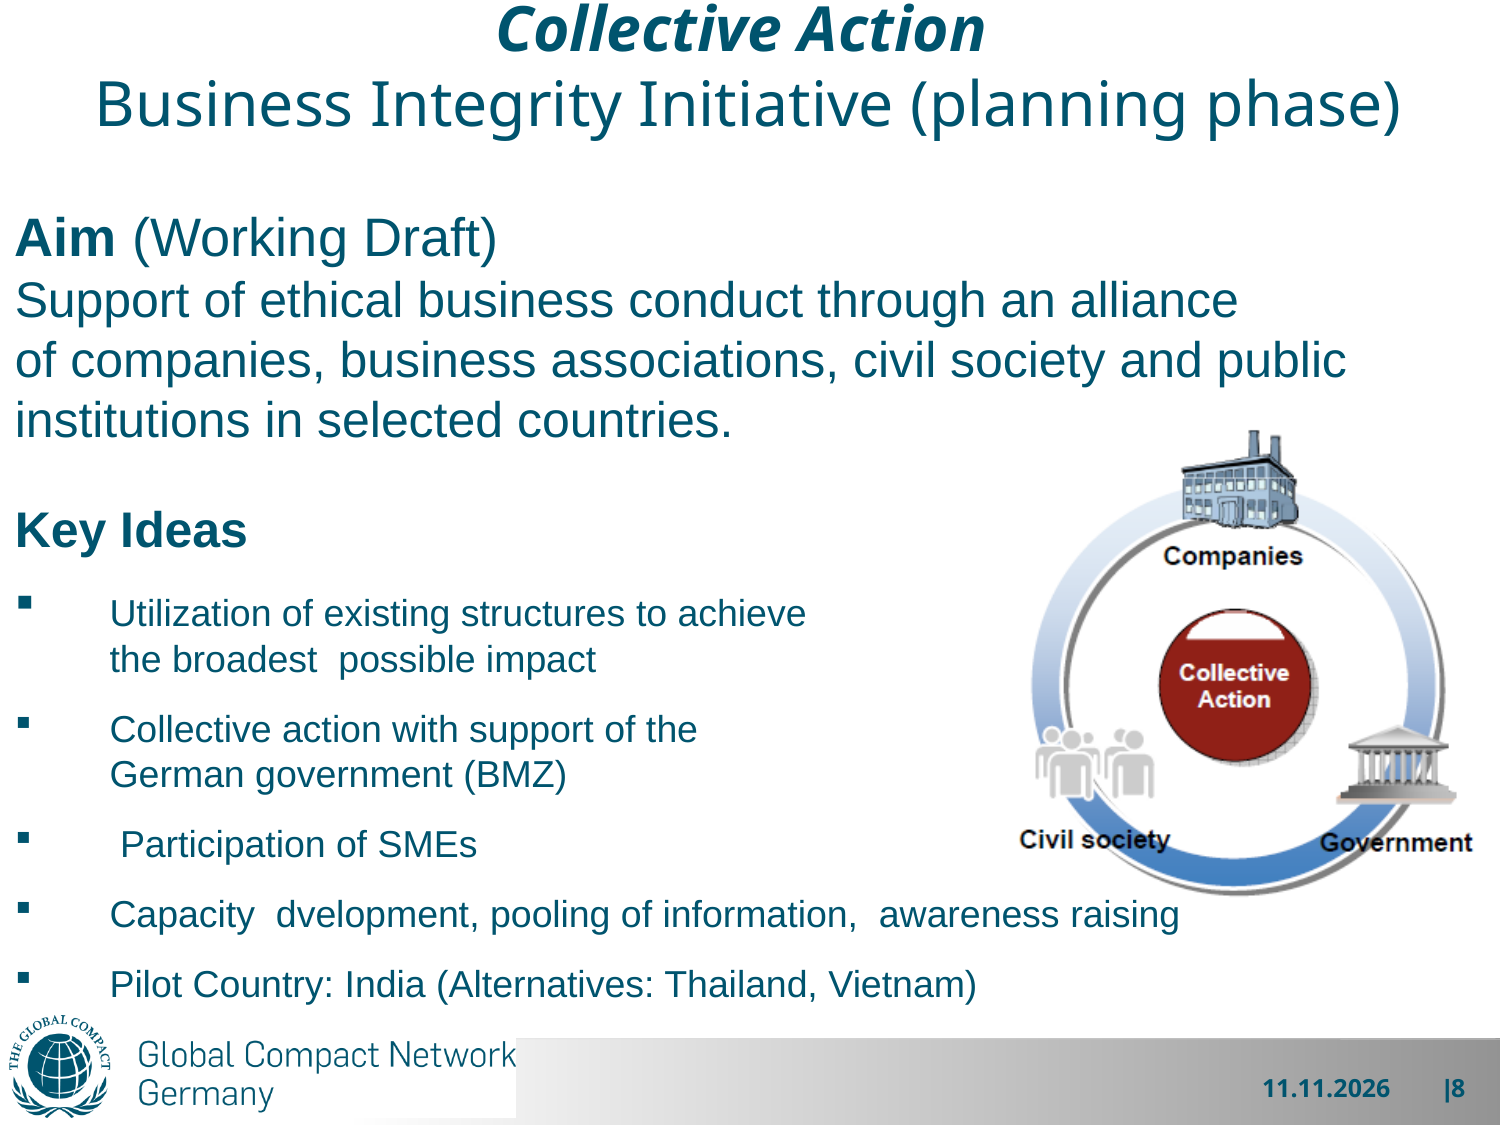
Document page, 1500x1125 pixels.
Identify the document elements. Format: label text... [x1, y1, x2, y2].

picture [511, 1051, 516, 1063]
picture [49, 1110, 69, 1118]
picture [1002, 407, 1485, 949]
picture [9, 1015, 516, 1118]
text_box Aim (Working Draft) Support of ethical business conduct through an alliance of companies, business associations, civil society and public institutions in selected countries. Key Ideas Utilization of existing structures to achieve the broadest possible impact Collective action with support of the German government (BMZ) Participation of SMEs Capacity dvelopment, pooling of information, awareness raising Pilot Country: India (Alternatives: Thailand, Vietnam) [0, 0, 1500, 1012]
